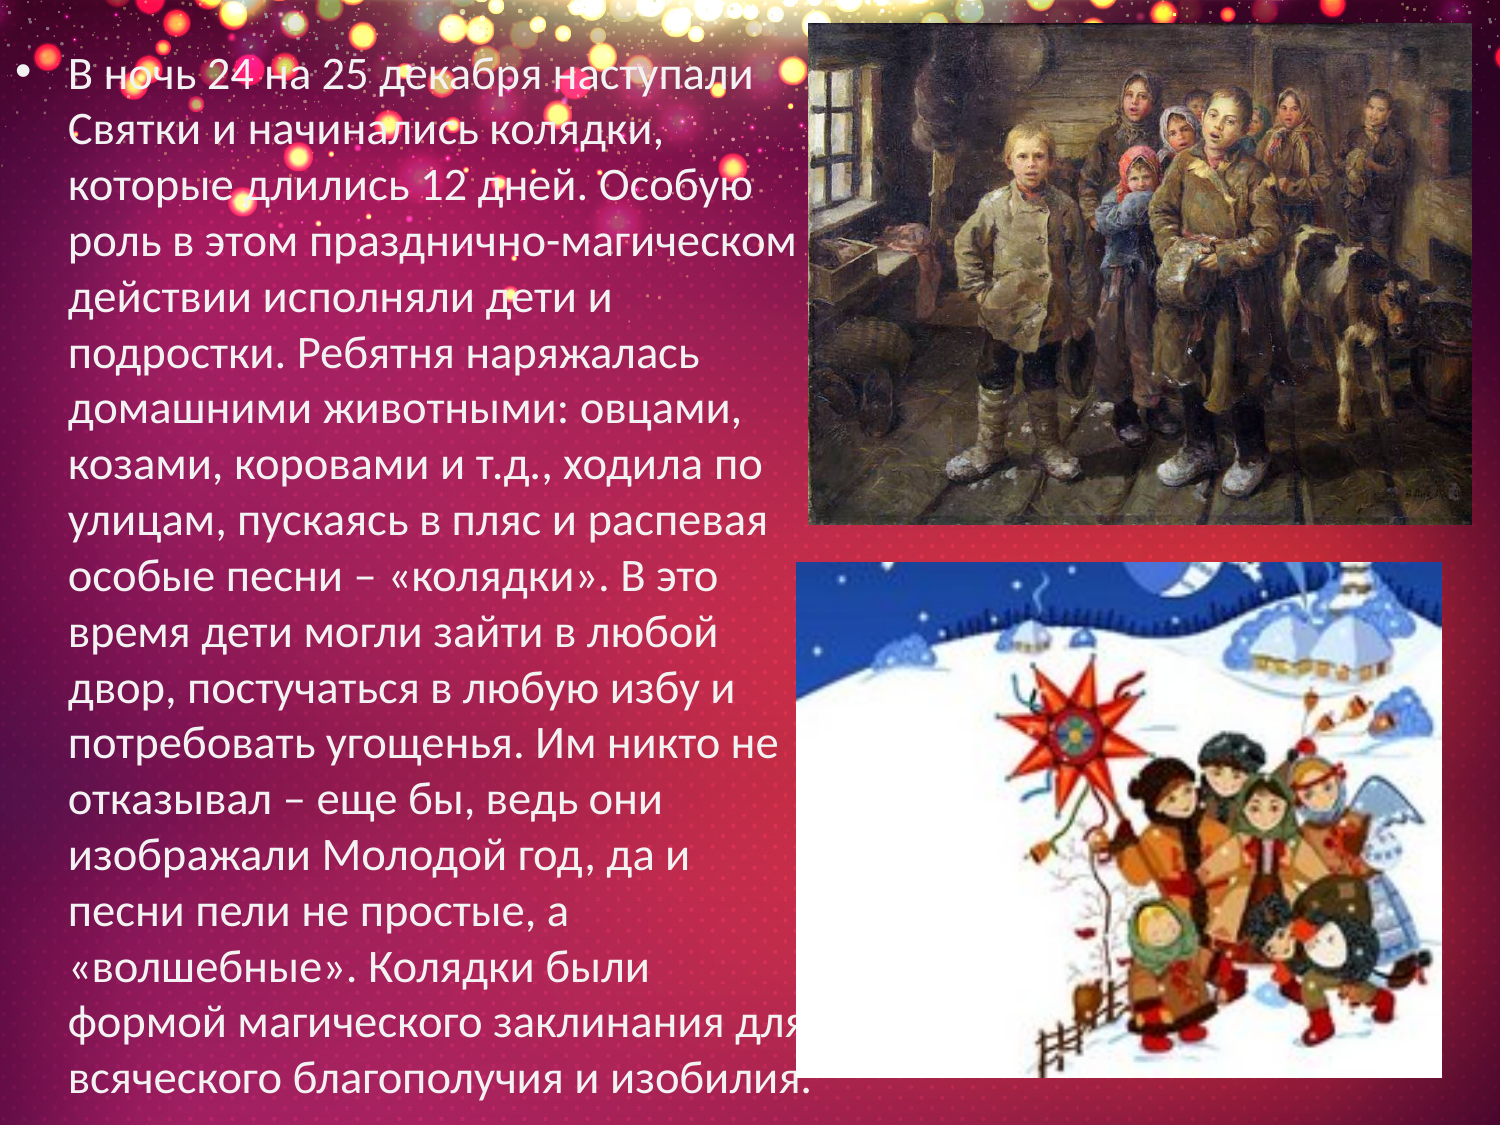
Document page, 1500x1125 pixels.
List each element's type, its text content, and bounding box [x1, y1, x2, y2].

list В ночь 24 на 25 декабря наступали Святки и начинались колядки, которые длились 12 дней. Особую роль в этом празднично-магическом действии исполняли дети и подростки. Ребятня наряжалась домашними животными: овцами, козами, коровами и т.д., ходила по улицам, пускаясь в пляс и распевая особые песни – «колядки». В это время дети могли зайти в любой двор, постучаться в любую избу и потребовать угощенья. Им никто не отказывал – еще бы, ведь они изображали Молодой год, да и песни пели не простые, а «волшебные». Колядки были формой магического заклинания для всяческого благополучия и изобилия. [0, 35, 832, 1125]
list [808, 23, 1472, 525]
picture [0, 0, 1500, 1125]
